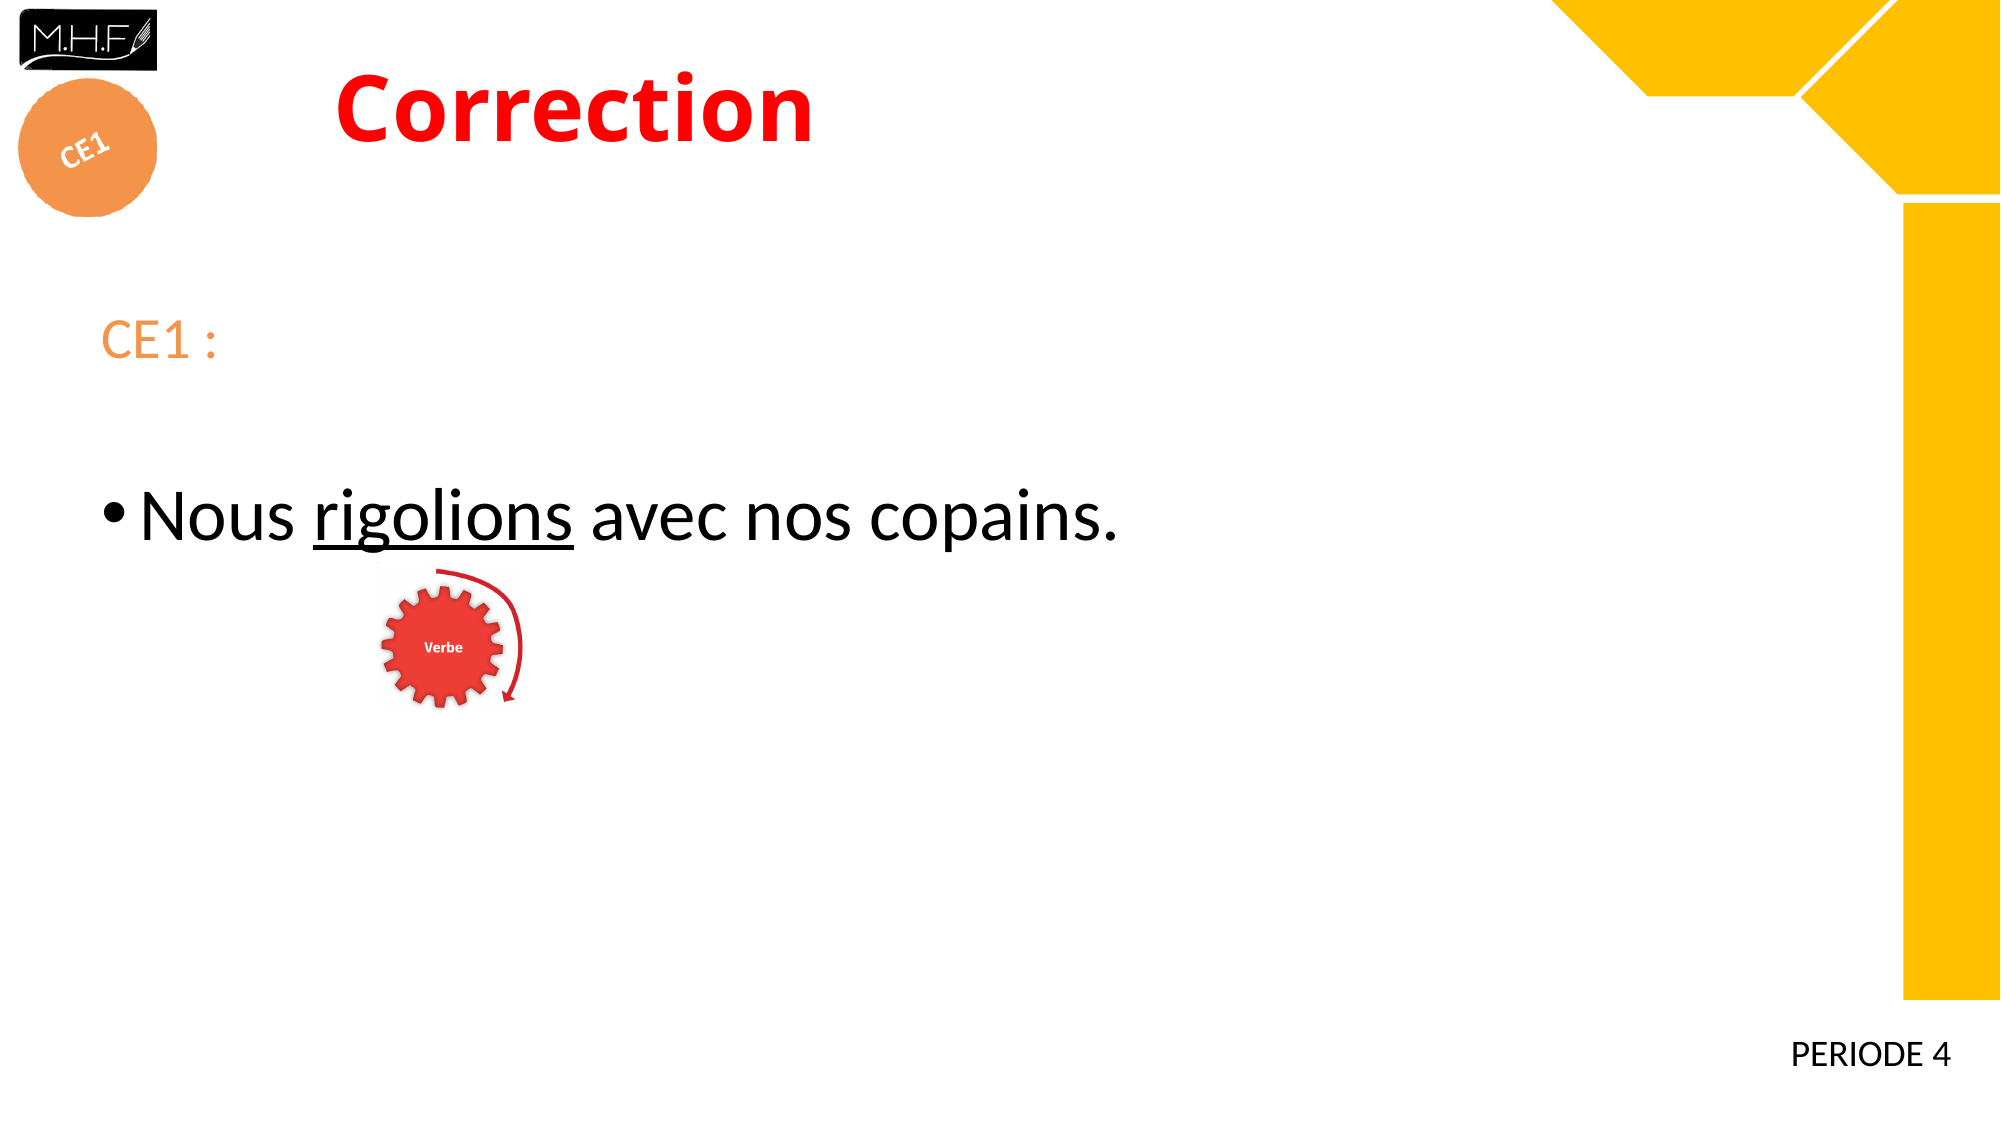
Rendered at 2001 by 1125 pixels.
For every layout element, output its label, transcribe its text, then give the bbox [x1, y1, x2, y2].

text_box [1799, 0, 2000, 196]
text_box [1549, 0, 1892, 98]
title Correction [318, 3, 1865, 221]
text_box PERIODE 4 [1362, 1021, 1967, 1125]
text_box [1902, 202, 2000, 1001]
picture [377, 562, 525, 710]
list CE1 : Nous rigolions avec nos copains. [86, 300, 1853, 1015]
picture [16, 7, 157, 74]
picture [18, 78, 157, 218]
